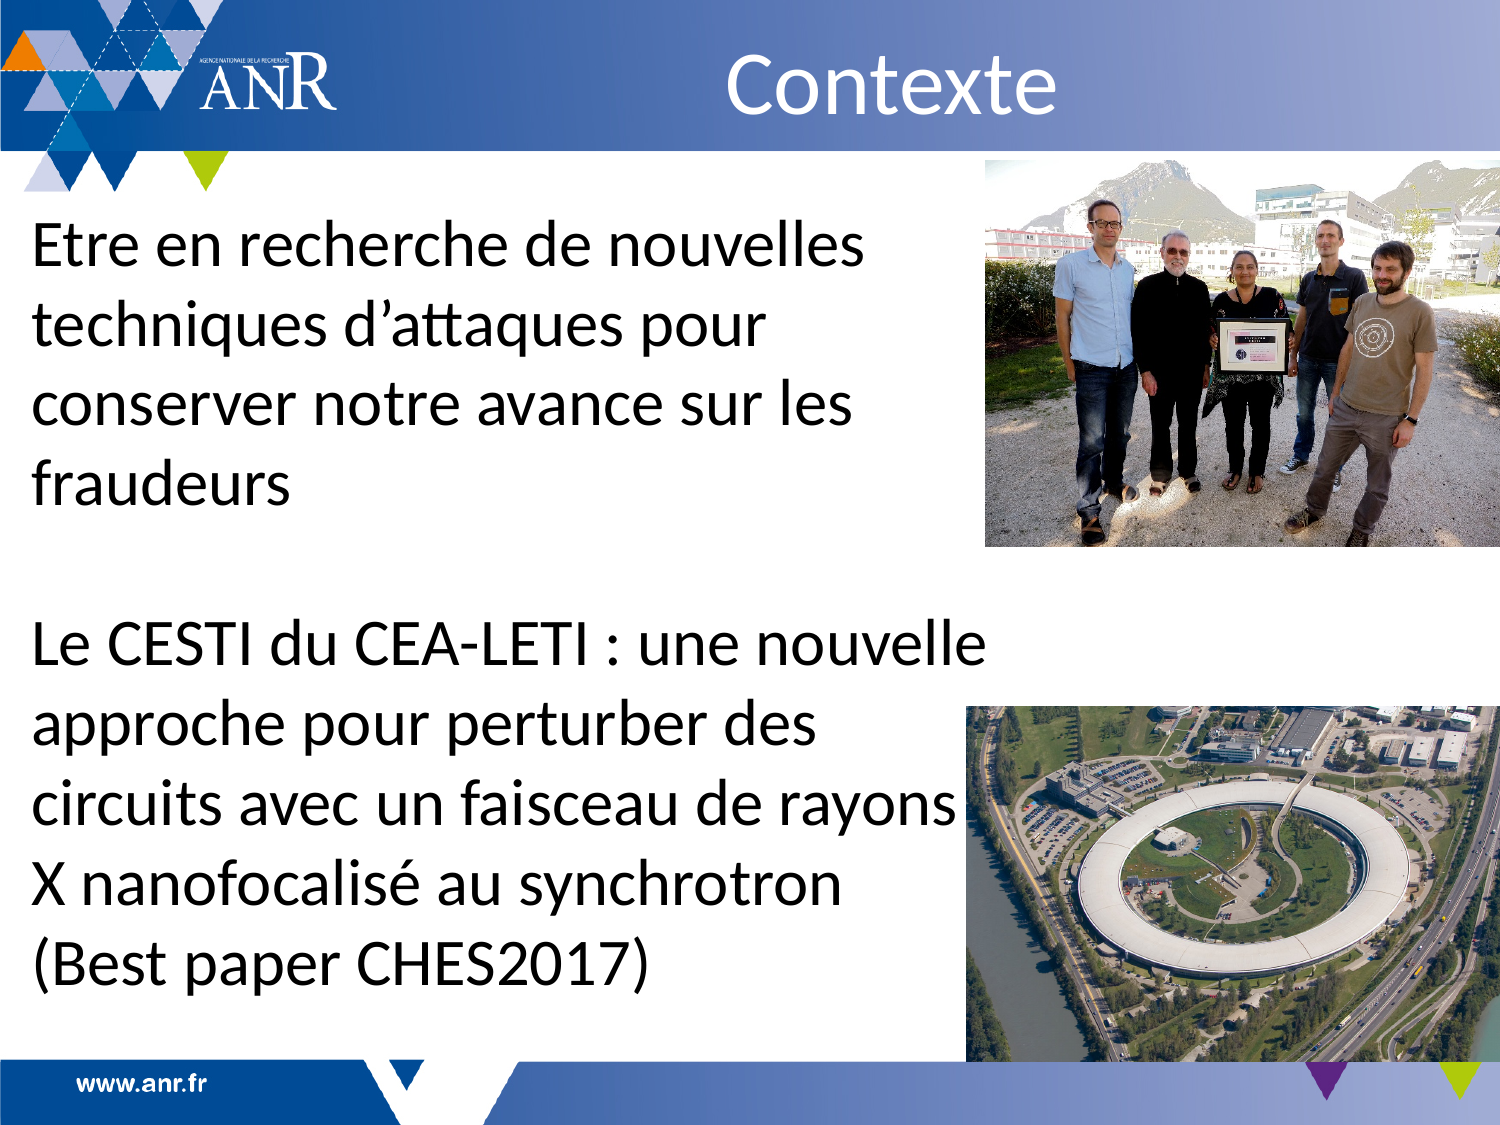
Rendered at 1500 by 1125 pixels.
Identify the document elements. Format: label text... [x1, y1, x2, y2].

picture [0, 0, 1500, 1125]
title Contexte [403, 28, 1381, 128]
text_box Etre en recherche de nouvelles techniques d’attaques pour conserver notre avance sur les fraudeurs Le CESTI du CEA-LETI : une nouvelle approche pour perturber des circuits avec un faisceau de rayons X nanofocalisé au synchrotron (Best paper CHES2017) [16, 191, 1020, 1011]
